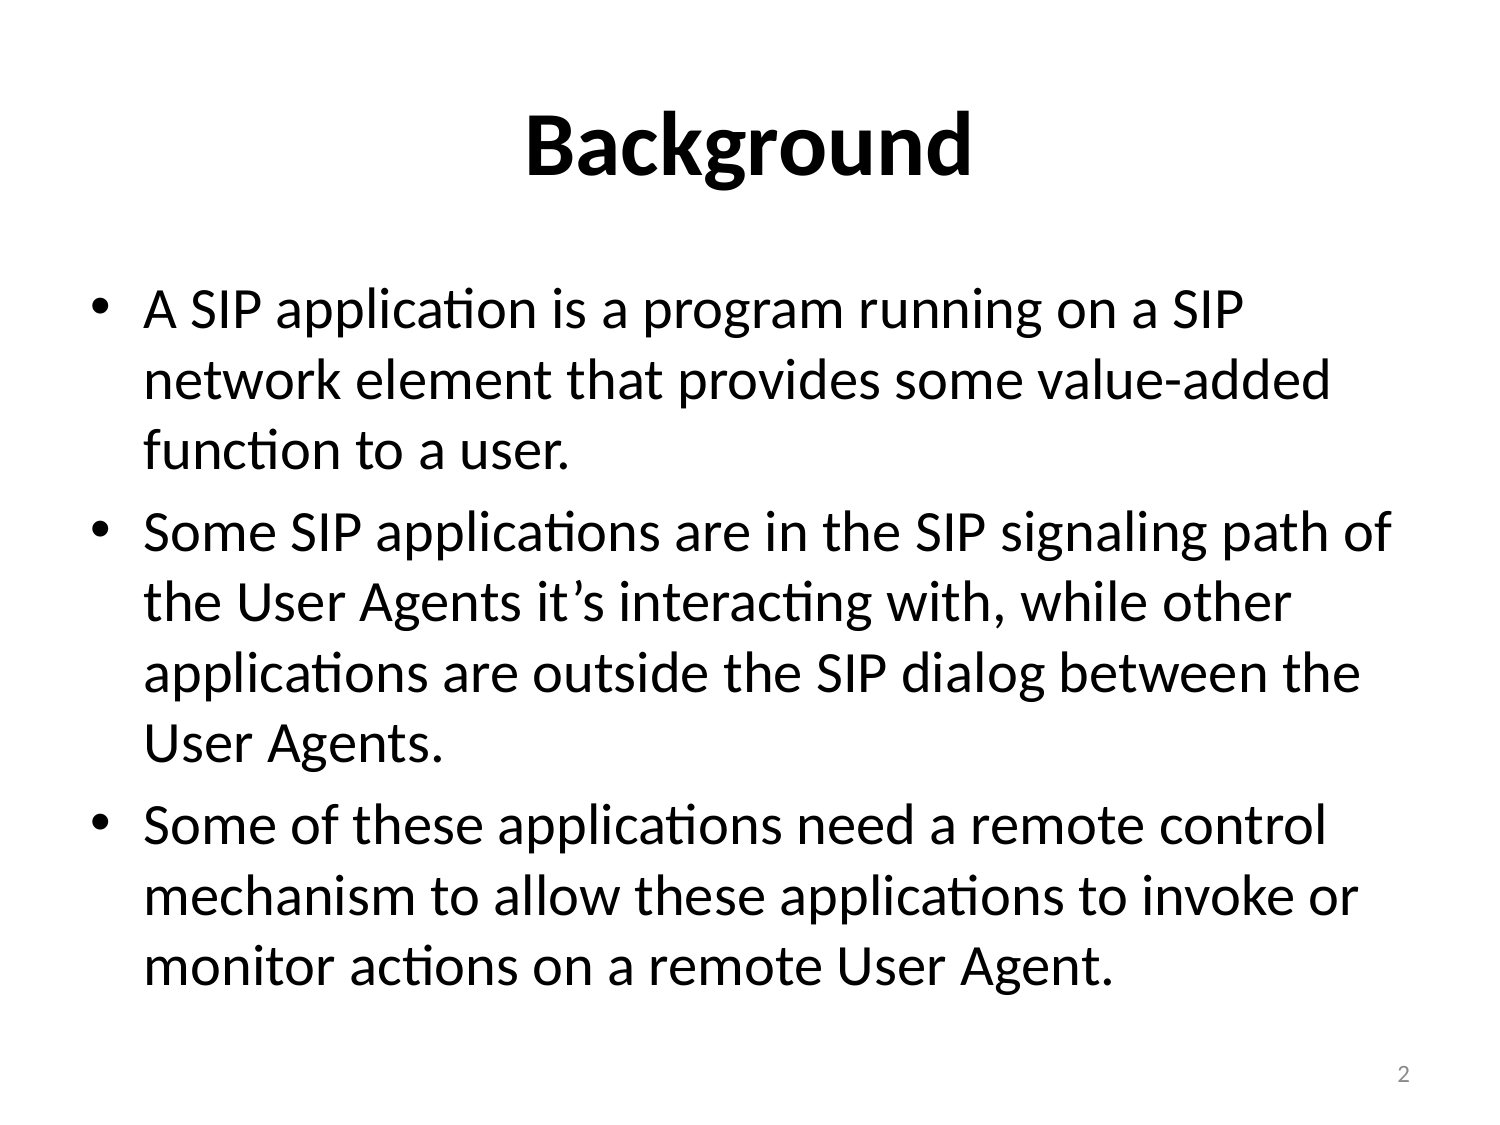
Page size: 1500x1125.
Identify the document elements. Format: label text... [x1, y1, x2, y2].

title Background [75, 45, 1425, 233]
list A SIP application is a program running on a SIP network element that provides some value-added function to a user. Some SIP applications are in the SIP signaling path of the User Agents it’s interacting with, while other applications are outside the SIP dialog between the User Agents. Some of these applications need a remote control mechanism to allow these applications to invoke or monitor actions on a remote User Agent. [75, 262, 1425, 1005]
slide_number 2 [1074, 1042, 1425, 1103]
